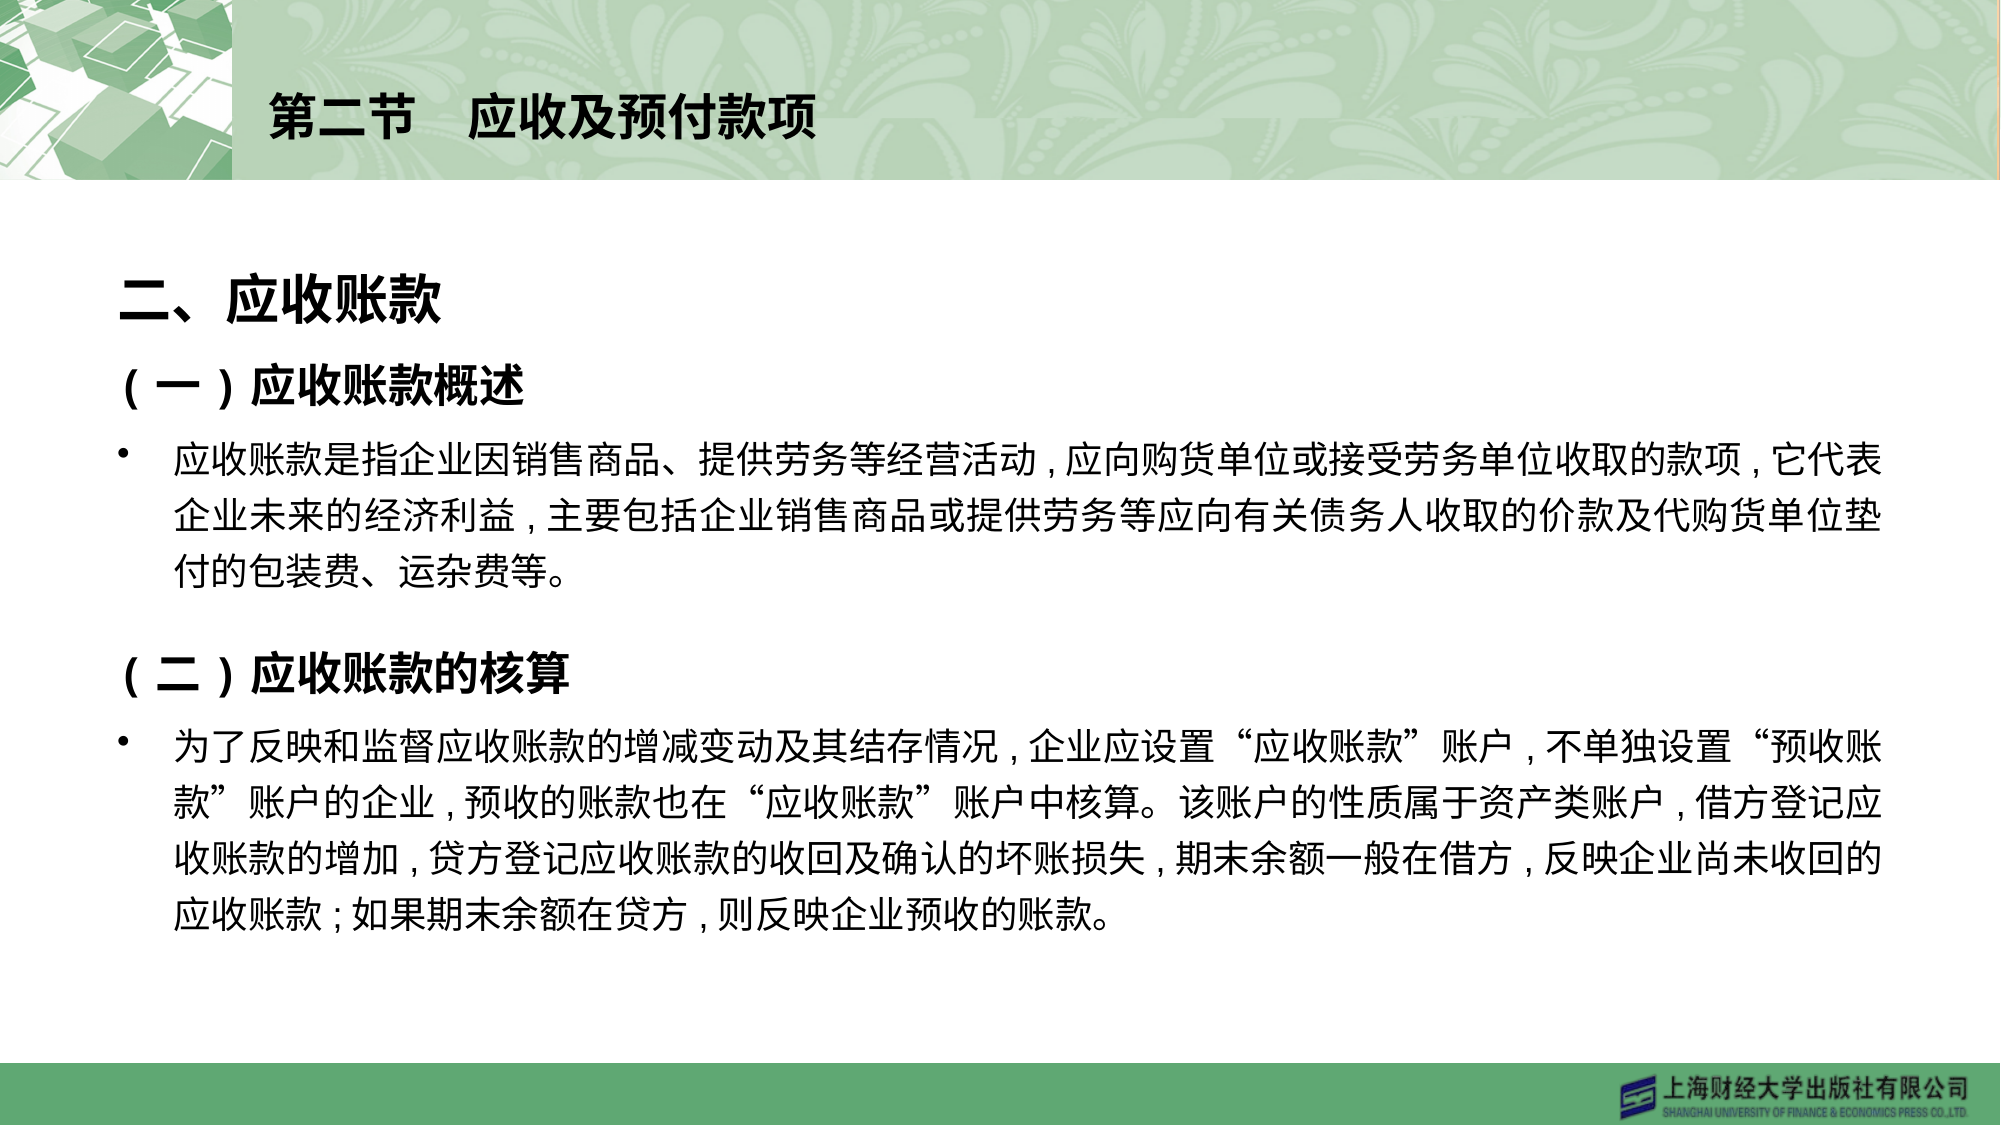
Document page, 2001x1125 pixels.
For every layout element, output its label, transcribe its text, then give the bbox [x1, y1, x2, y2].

list 二、应收账款 (一)应收账款概述 应收账款是指企业因销售商品、提供劳务等经营活动,应向购货单位或接受劳务单位收取的款项,它代表企业未来的经济利益,主要包括企业销售商品或提供劳务等应向有关债务人收取的价款及代购货单位垫付的包装费、运杂费等。 (二)应收账款的核算 为了反映和监督应收账款的增减变动及其结存情况,企业应设置“应收账款”账户,不单独设置“预收账款”账户的企业,预收的账款也在“应收账款”账户中核算。该账户的性质属于资产类账户,借方登记应收账款的增加,贷方登记应收账款的收回及确认的坏账损失,期末余额一般在借方,反映企业尚未收回的应收账款;如果期末余额在贷方,则反映企业预收的账款。 [102, 241, 1898, 1065]
picture [0, 0, 2001, 1125]
title 第二节 应收及预付款项 [252, 64, 1609, 168]
